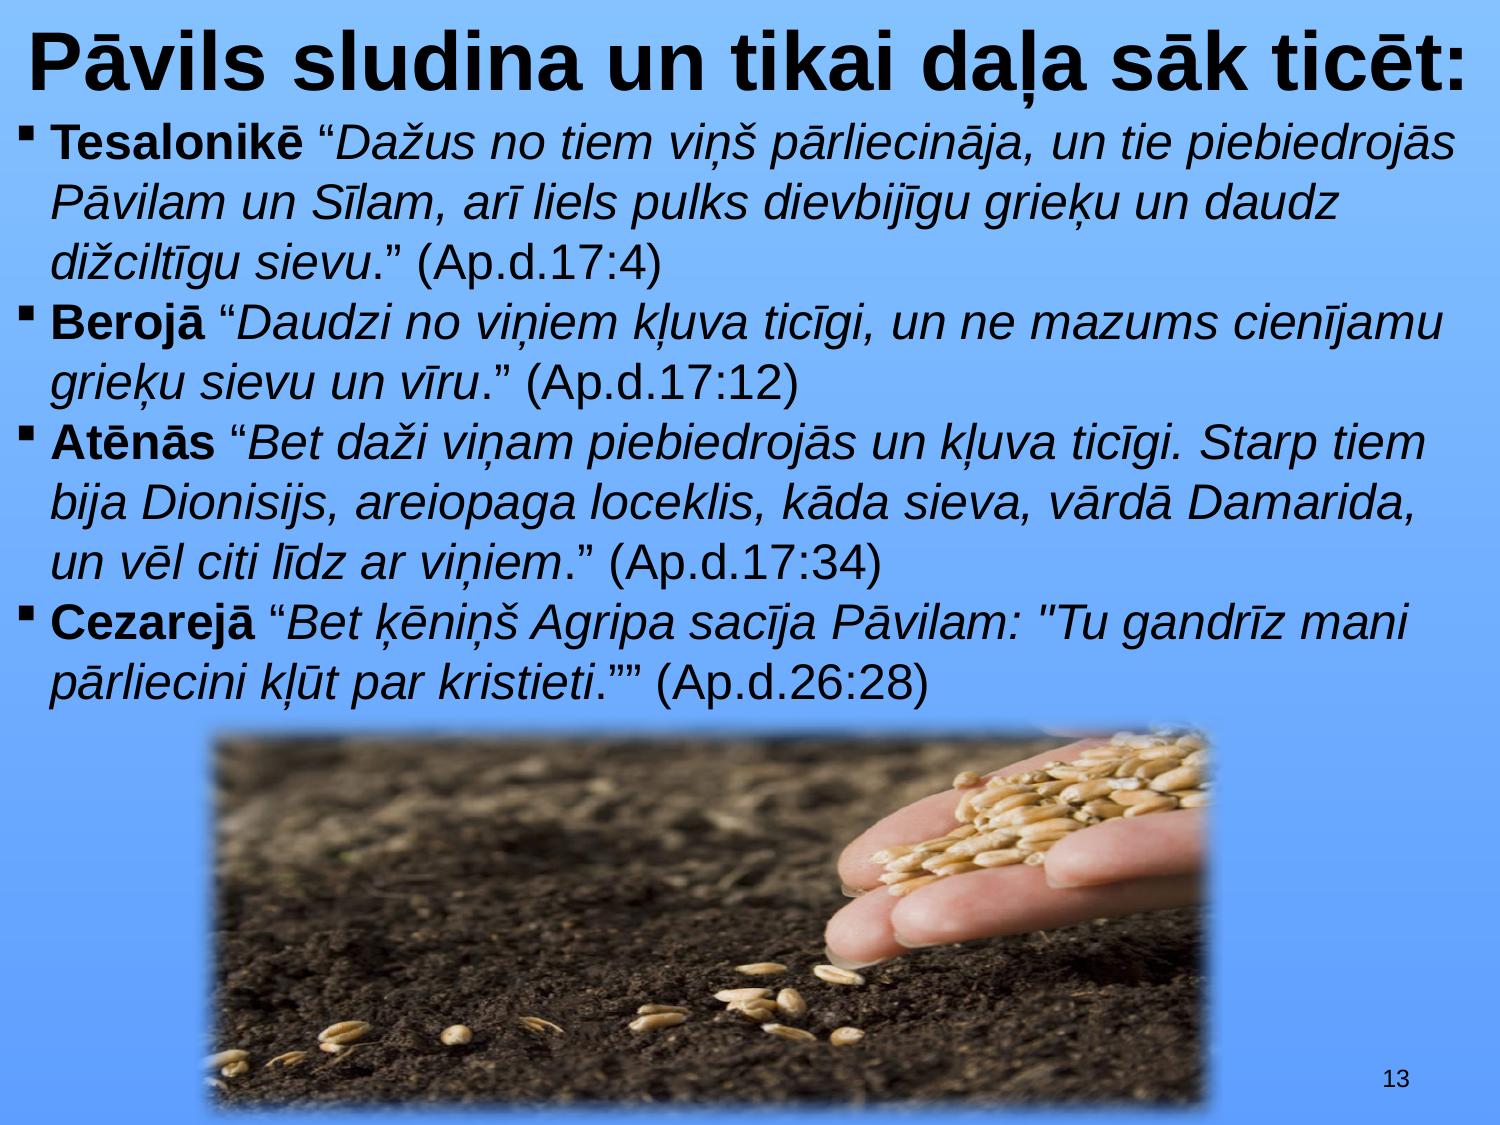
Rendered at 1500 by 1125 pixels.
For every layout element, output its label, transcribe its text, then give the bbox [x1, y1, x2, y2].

text_box Pāvils sludina un tikai daļa sāk ticēt: [0, 0, 1500, 101]
text_box 13 [1228, 1024, 1425, 1100]
picture [193, 715, 1223, 1125]
text_box Tesalonikē “Dažus no tiem viņš pārliecināja, un tie piebiedrojās Pāvilam un Sīlam, arī liels pulks dievbijīgu grieķu un daudz dižciltīgu sievu.” (Ap.d.17:4) Berojā “Daudzi no viņiem kļuva ticīgi, un ne mazums cienījamu grieķu sievu un vīru.” (Ap.d.17:12) Atēnās “Bet daži viņam piebiedrojās un kļuva ticīgi. Starp tiem bija Dionisijs, areiopaga loceklis, kāda sieva, vārdā Damarida, un vēl citi līdz ar viņiem.” (Ap.d.17:34) Cezarejā “Bet ķēniņš Agripa sacīja Pāvilam: "Tu gandrīz mani pārliecini kļūt par kristieti.”” (Ap.d.26:28) [0, 101, 1500, 717]
